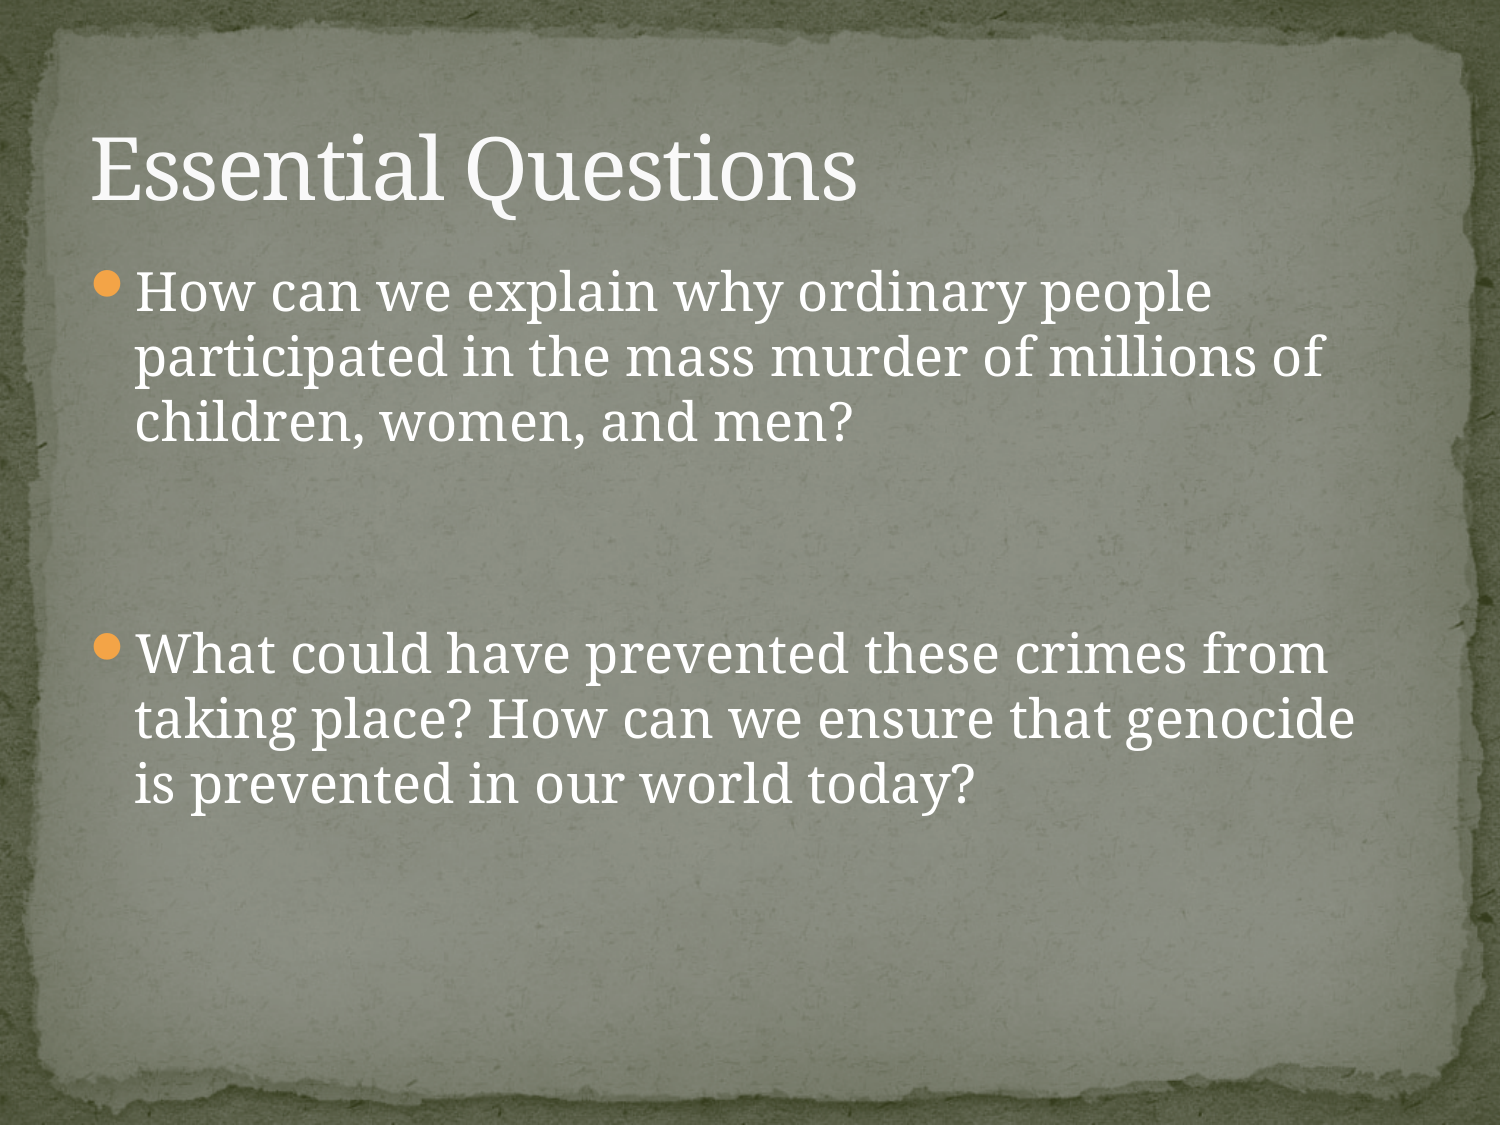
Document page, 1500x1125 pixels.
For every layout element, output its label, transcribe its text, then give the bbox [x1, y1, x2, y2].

list How can we explain why ordinary people participated in the mass murder of millions of children, women, and men? What could have prevented these crimes from taking place? How can we ensure that genocide is prevented in our world today? [75, 249, 1425, 1000]
title Essential Questions [74, 24, 1425, 225]
